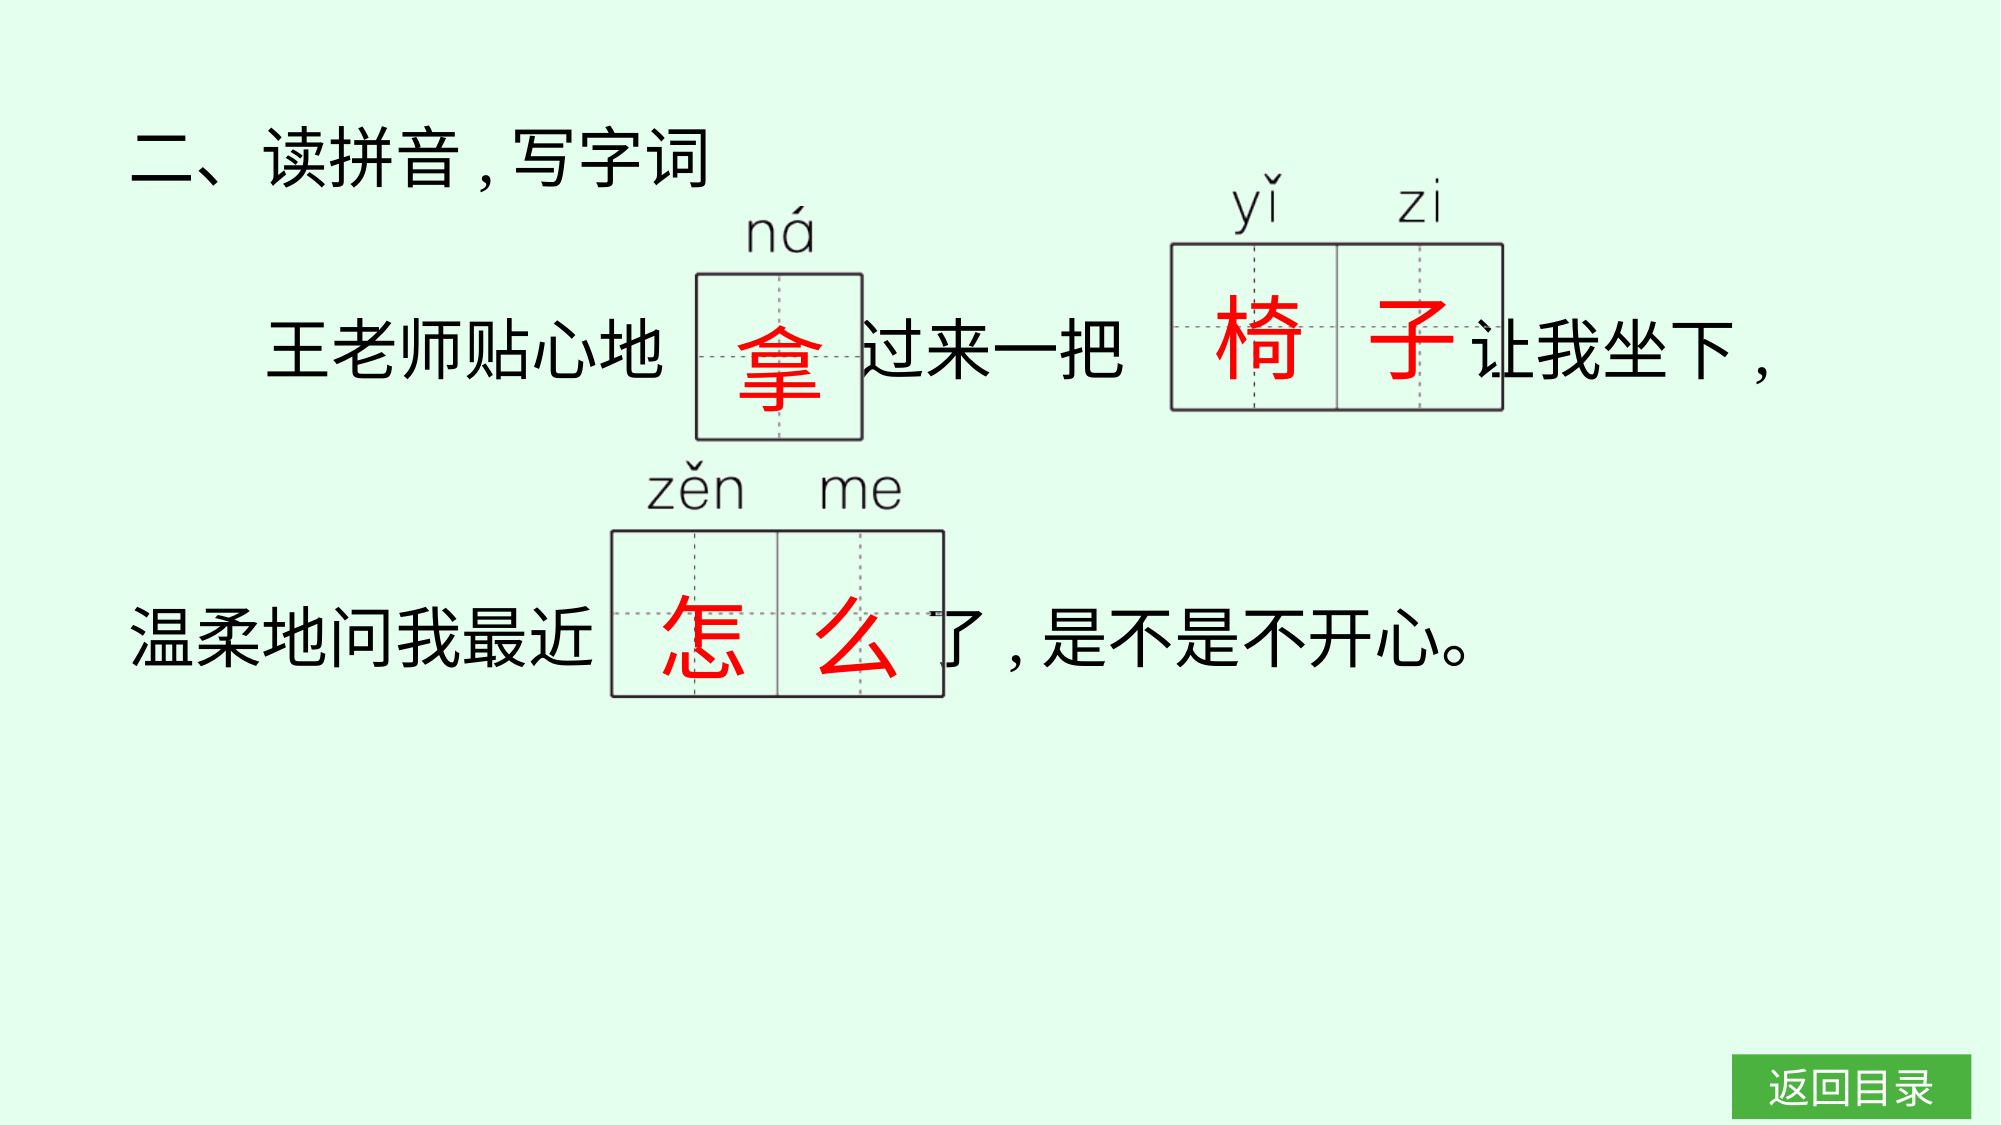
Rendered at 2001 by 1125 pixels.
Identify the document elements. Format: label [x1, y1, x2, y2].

text_box [113, 92, 1887, 708]
